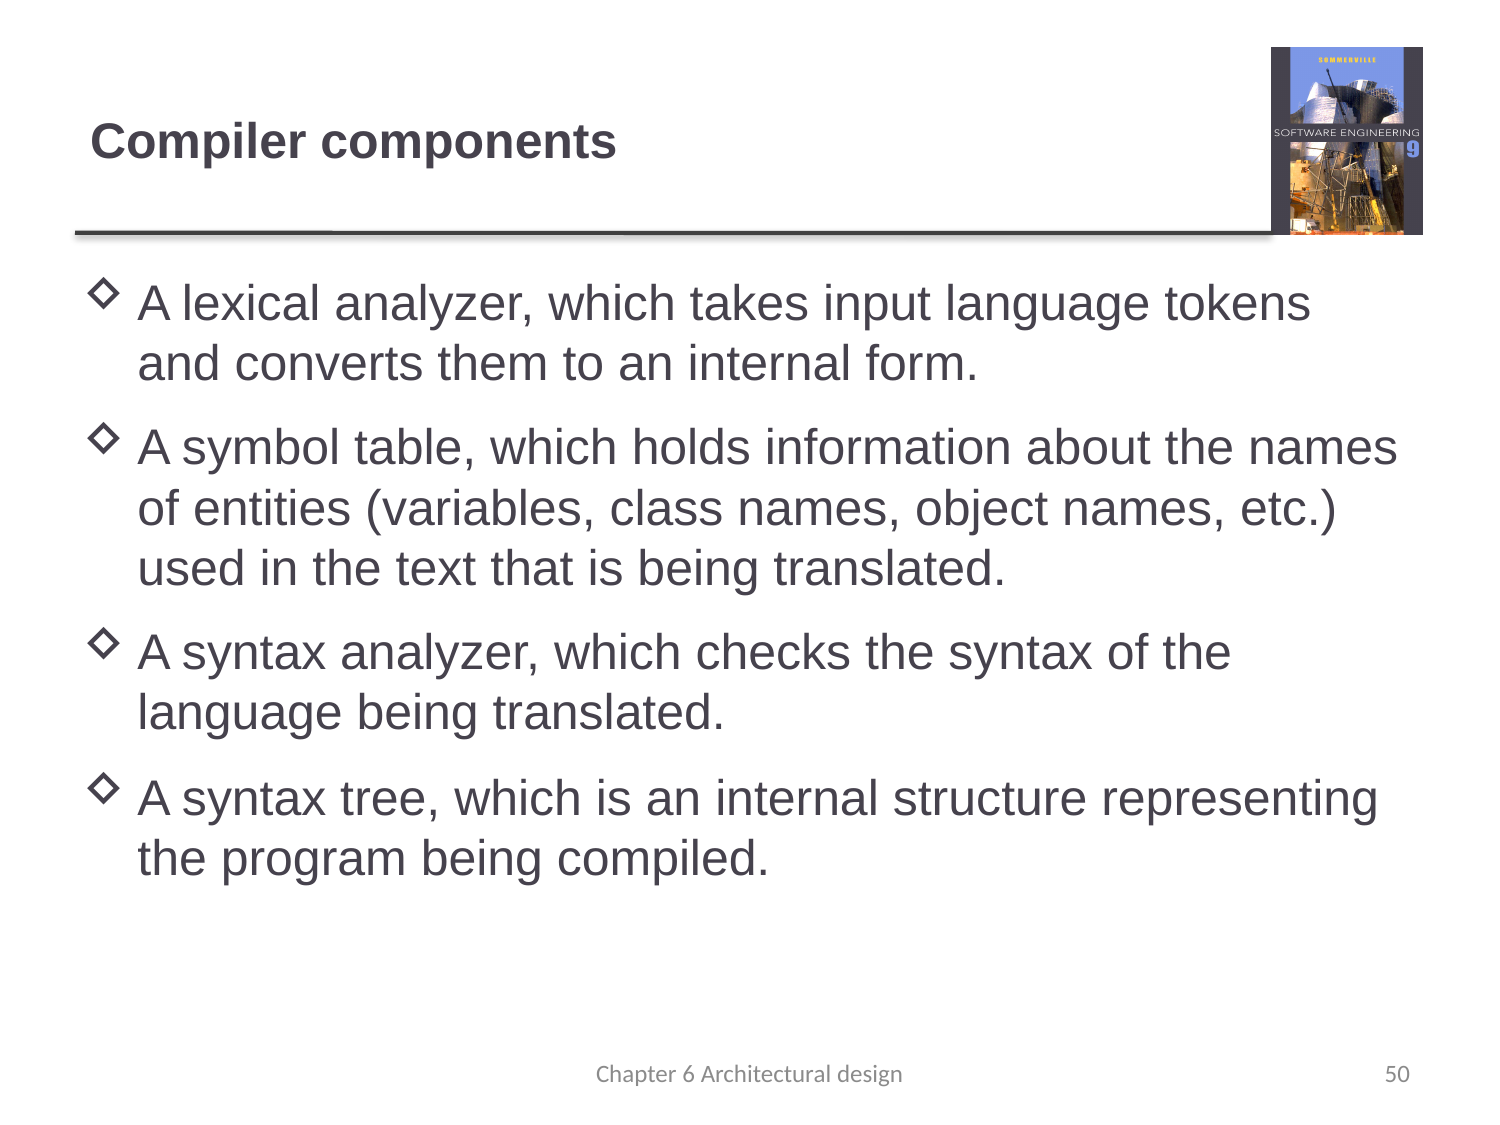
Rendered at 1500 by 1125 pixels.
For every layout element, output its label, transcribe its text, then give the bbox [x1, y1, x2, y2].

slide_number 50 [1074, 1042, 1425, 1103]
picture [1272, 47, 1423, 235]
list A lexical analyzer, which takes input language tokens and converts them to an internal form. A symbol table, which holds information about the names of entities (variables, class names, object names, etc.) used in the text that is being translated. A syntax analyzer, which checks the syntax of the language being translated. A syntax tree, which is an internal structure representing the program being compiled. [66, 262, 1417, 1005]
title Compiler components [74, 44, 1272, 233]
footer Chapter 6 Architectural design [512, 1042, 988, 1103]
